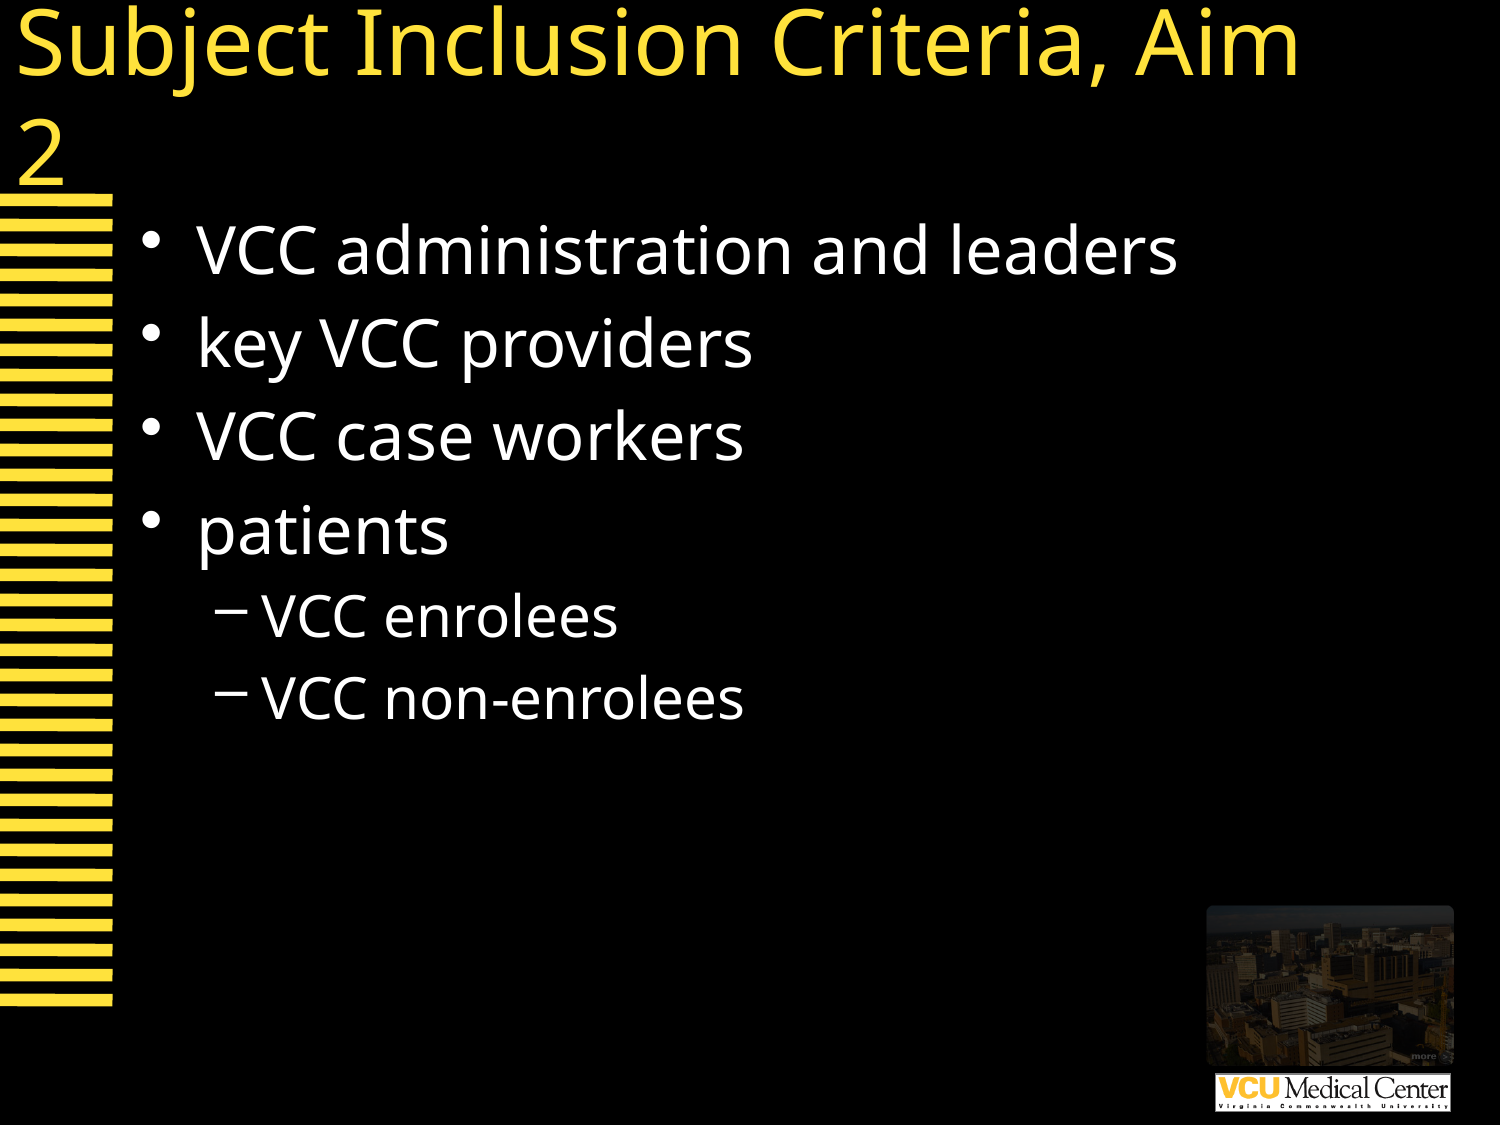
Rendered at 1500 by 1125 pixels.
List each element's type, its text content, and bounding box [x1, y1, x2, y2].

picture [1216, 1075, 1450, 1111]
list VCC administration and leaders key VCC providers VCC case workers patients VCC enrolees VCC non-enrolees [124, 199, 1401, 1001]
title Subject Inclusion Criteria, Aim 2 [0, 0, 1376, 188]
picture [1199, 900, 1461, 1072]
